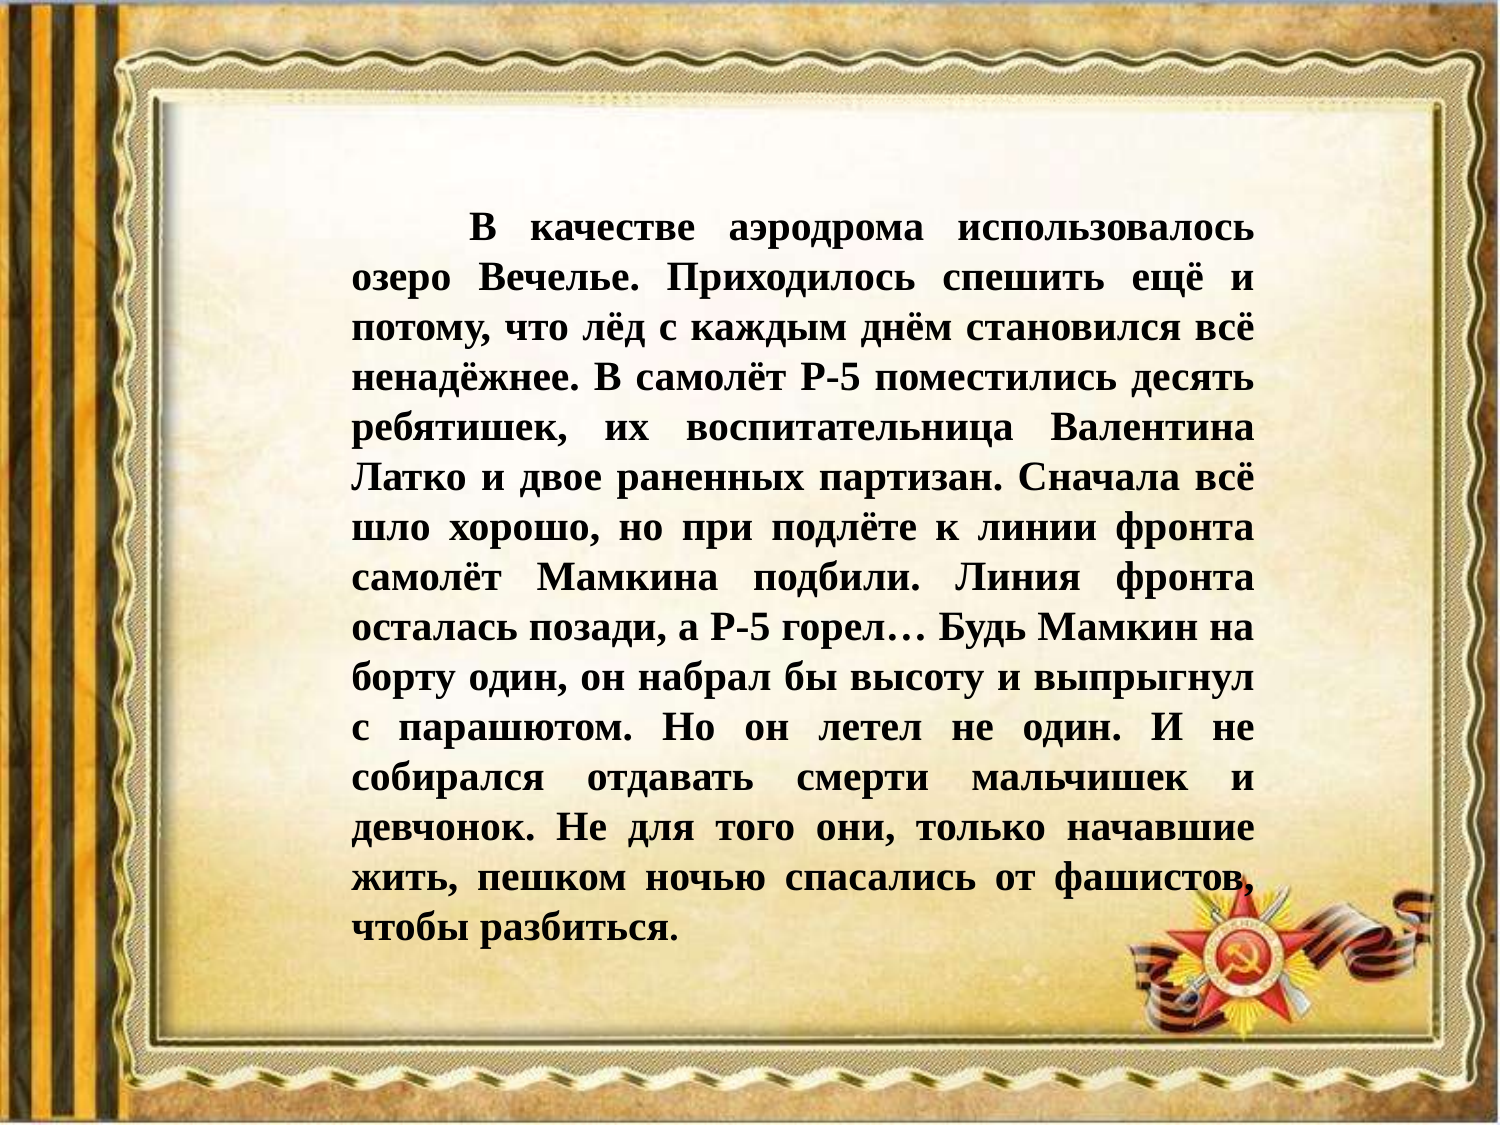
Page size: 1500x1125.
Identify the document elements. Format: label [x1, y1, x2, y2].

list [0, 0, 1500, 1125]
